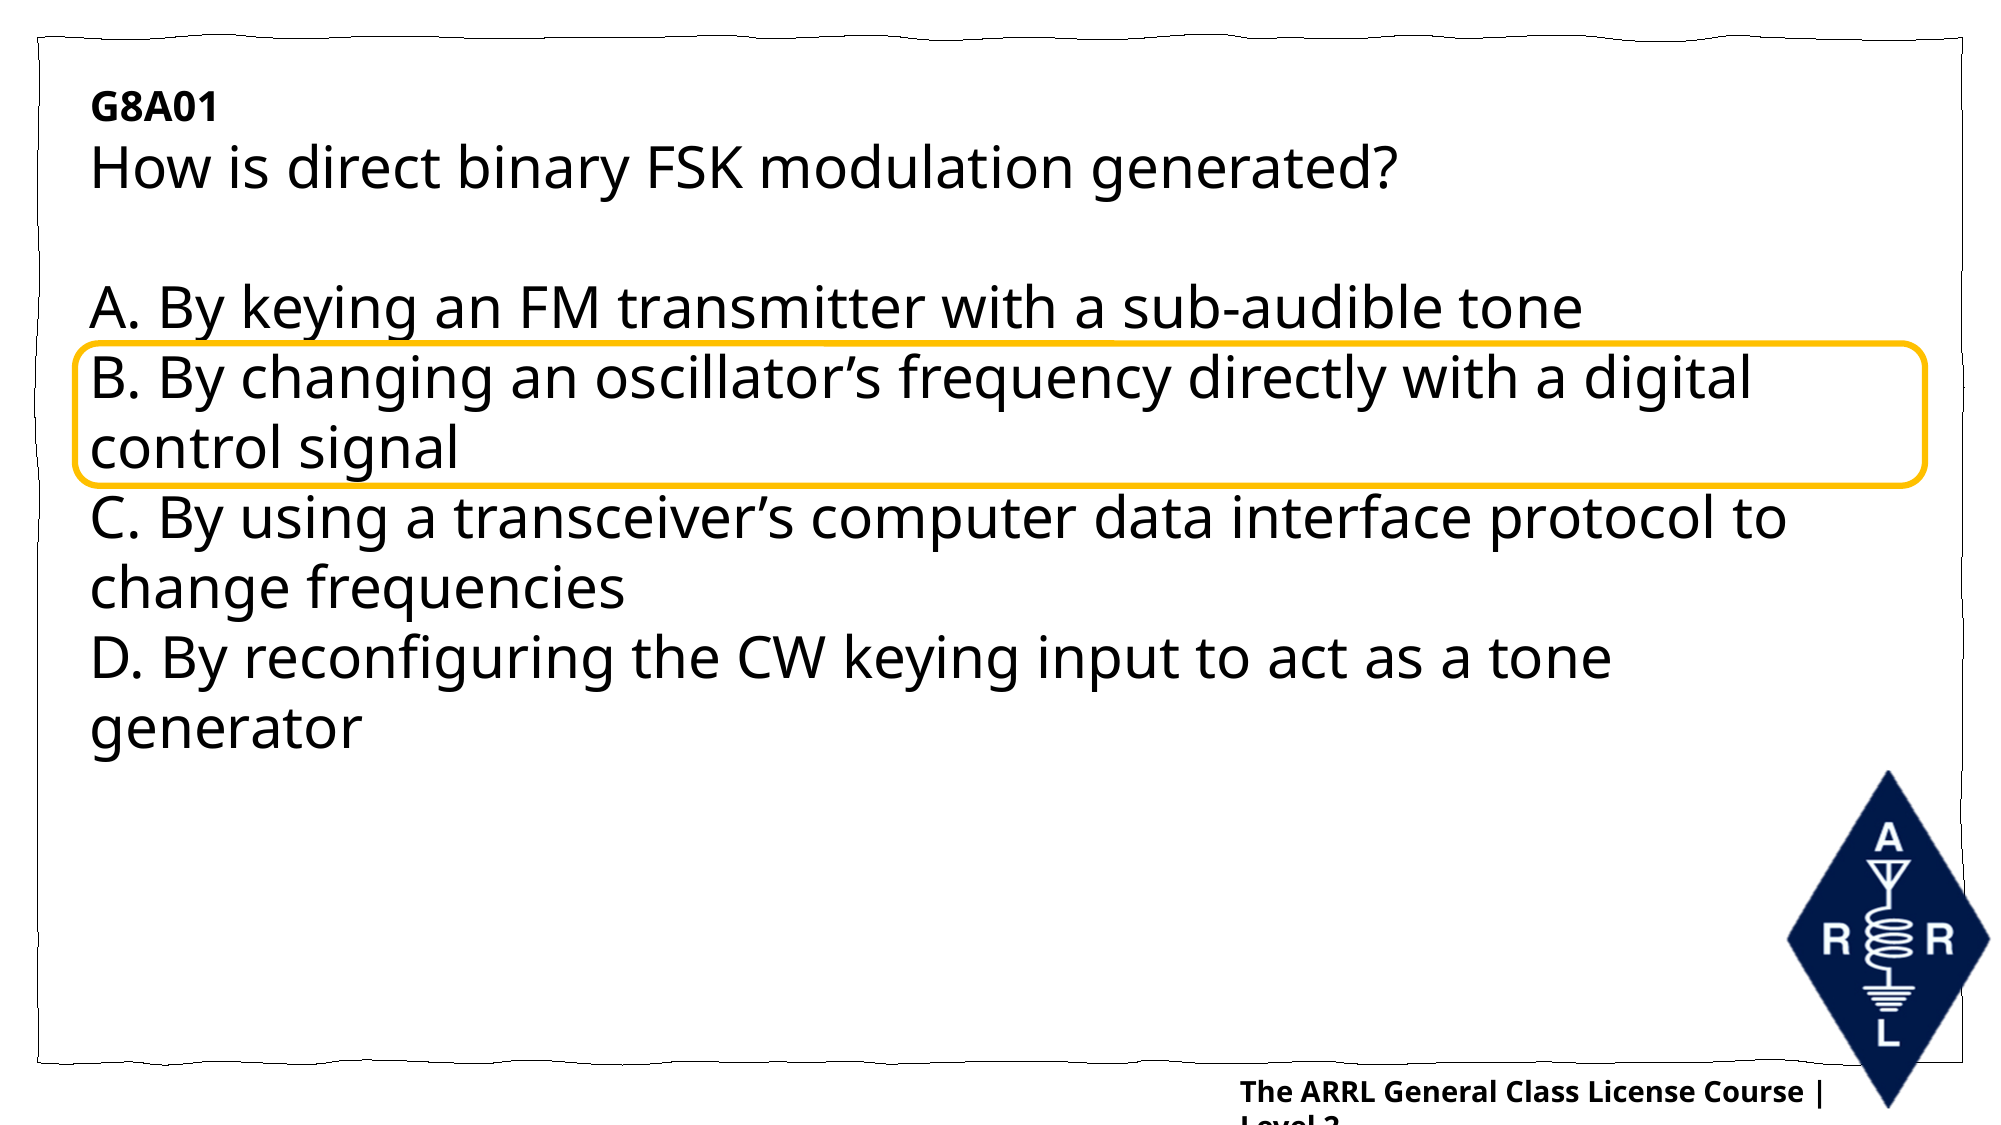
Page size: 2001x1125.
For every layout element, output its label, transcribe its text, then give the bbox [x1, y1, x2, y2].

text_box [73, 342, 1927, 487]
text_box G8A01 How is direct binary FSK modulation generated? A. By keying an FM transmitter with a sub-audible tone B. By changing an oscillator’s frequency directly with a digital control signal C. By using a transceiver’s computer data interface protocol to change frequencies D. By reconfiguring the CW keying input to act as a tone generator [75, 472, 1850, 768]
text_box G8A01 How is direct binary FSK modulation generated? A. By keying an FM transmitter with a sub-audible tone B. By changing an oscillator’s frequency directly with a digital control signal C. By using a transceiver’s computer data interface protocol to change frequencies D. By reconfiguring the CW keying input to act as a tone generator [75, 72, 1850, 357]
picture [1773, 752, 1999, 1125]
